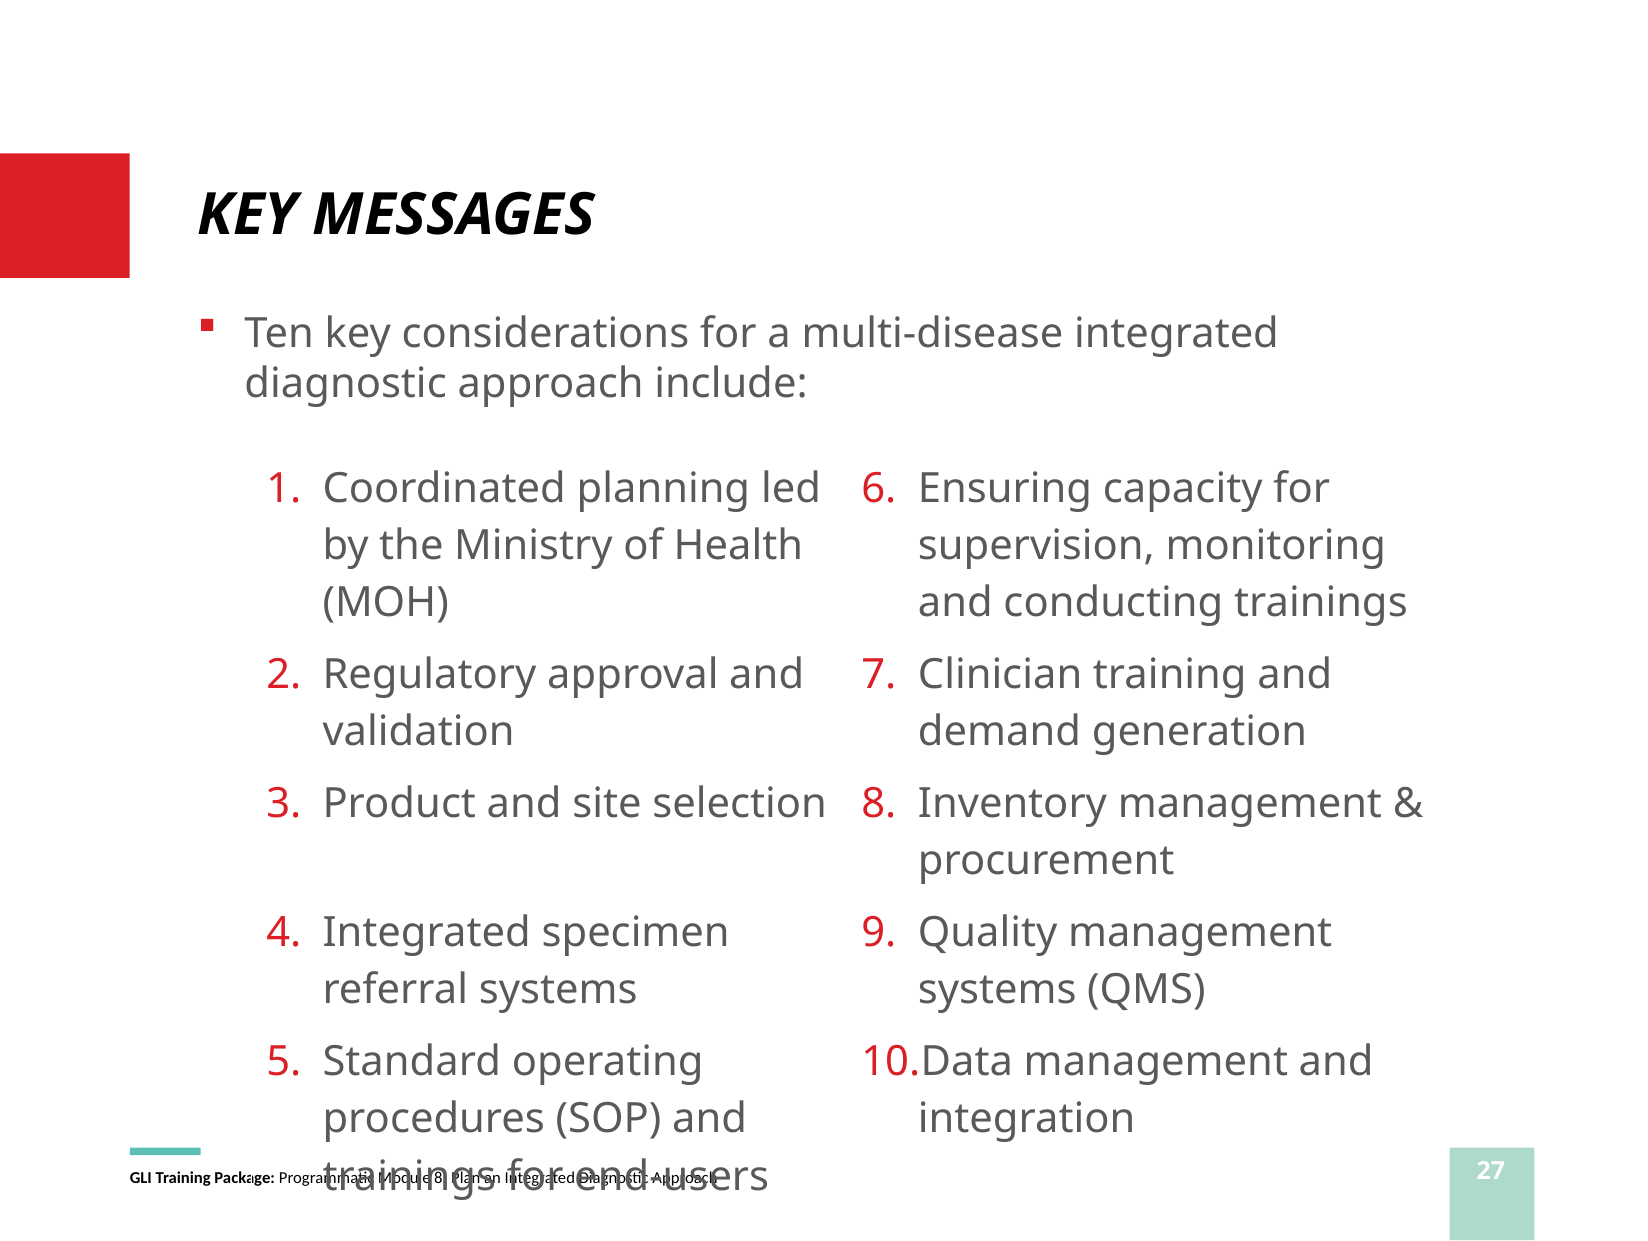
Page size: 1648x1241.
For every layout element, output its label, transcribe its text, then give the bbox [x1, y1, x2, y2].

table_header Ensuring capacity for supervision, monitoring and conducting trainings [848, 451, 1440, 636]
table_cell Inventory management & procurement [848, 766, 1440, 894]
table_cell Regulatory approval and validation [252, 637, 846, 765]
table_header Coordinated planning led by the Ministry of Health (MOH) [252, 451, 846, 636]
table_cell Quality management systems (QMS) [848, 896, 1440, 1023]
table_cell Standard operating procedures (SOP) and trainings for end-users [252, 1025, 846, 1209]
title KEY MESSAGES [197, 153, 1450, 278]
table_cell Clinician training and demand generation [848, 637, 1440, 765]
table_cell Data management and integration [848, 1025, 1440, 1209]
list Ten key considerations for a multi-disease integrated diagnostic approach include: [197, 305, 1450, 1063]
table_cell Integrated specimen referral systems [252, 896, 846, 1023]
table_cell Product and site selection [252, 766, 846, 894]
